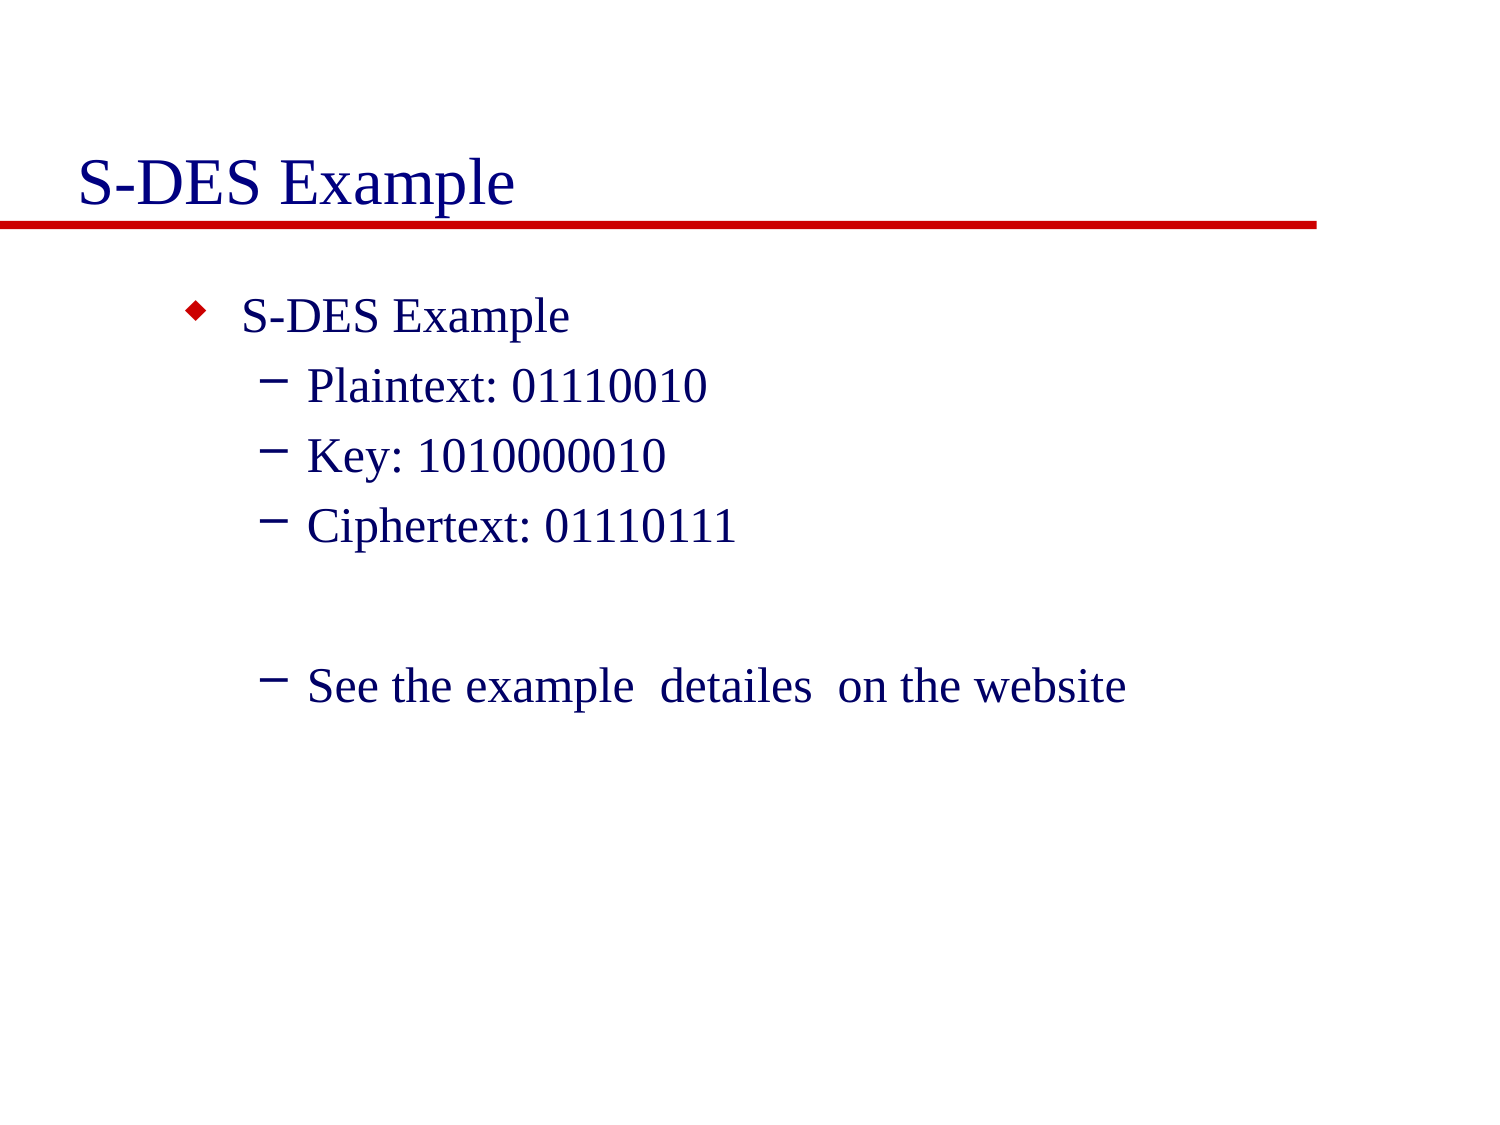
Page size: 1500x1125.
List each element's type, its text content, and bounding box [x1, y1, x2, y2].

title S-DES Example [62, 43, 1338, 226]
list S-DES Example Plaintext: 01110010 Key: 1010000010 Ciphertext: 01110111 See the example detailes on the website [169, 274, 1438, 951]
